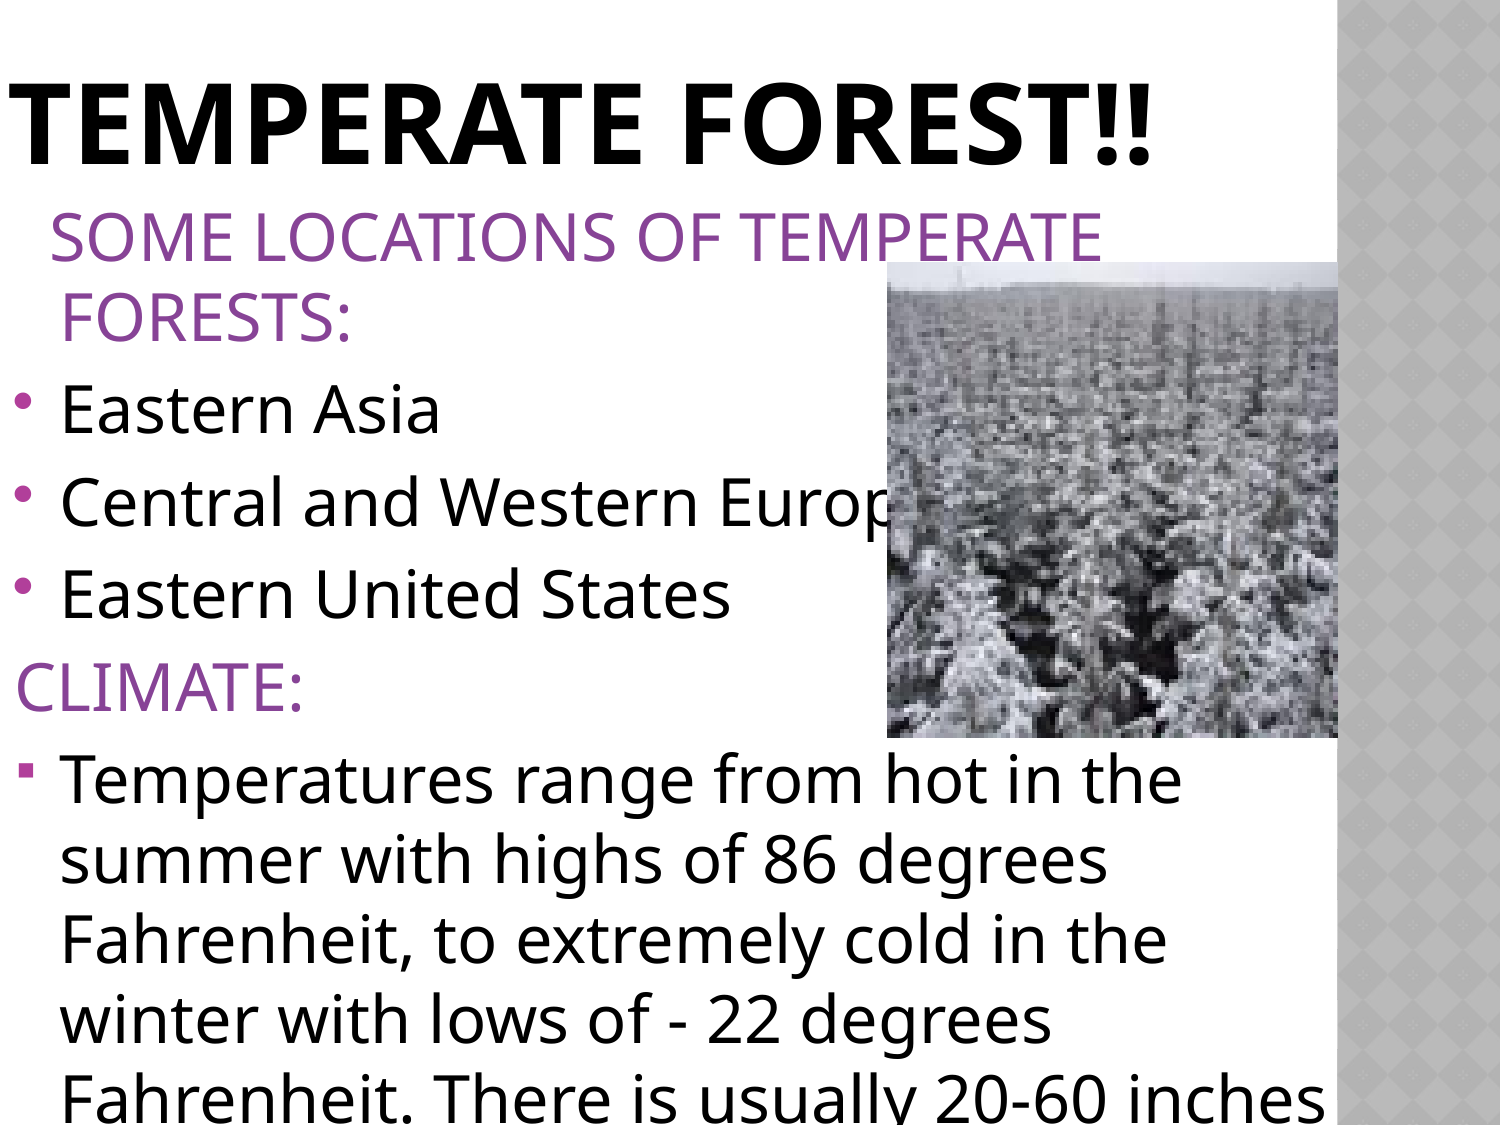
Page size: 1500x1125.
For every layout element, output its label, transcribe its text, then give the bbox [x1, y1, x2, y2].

title TEMPERATE FOREST!! [0, 0, 1338, 187]
list SOME LOCATIONS OF TEMPERATE FORESTS: Eastern Asia Central and Western Europe Eastern United States CLIMATE: Temperatures range from hot in the summer with highs of 86 degrees Fahrenheit, to extremely cold in the winter with lows of - 22 degrees Fahrenheit. There is usually 20-60 inches of precipitation annually. [0, 187, 1363, 1125]
picture [886, 262, 1338, 738]
